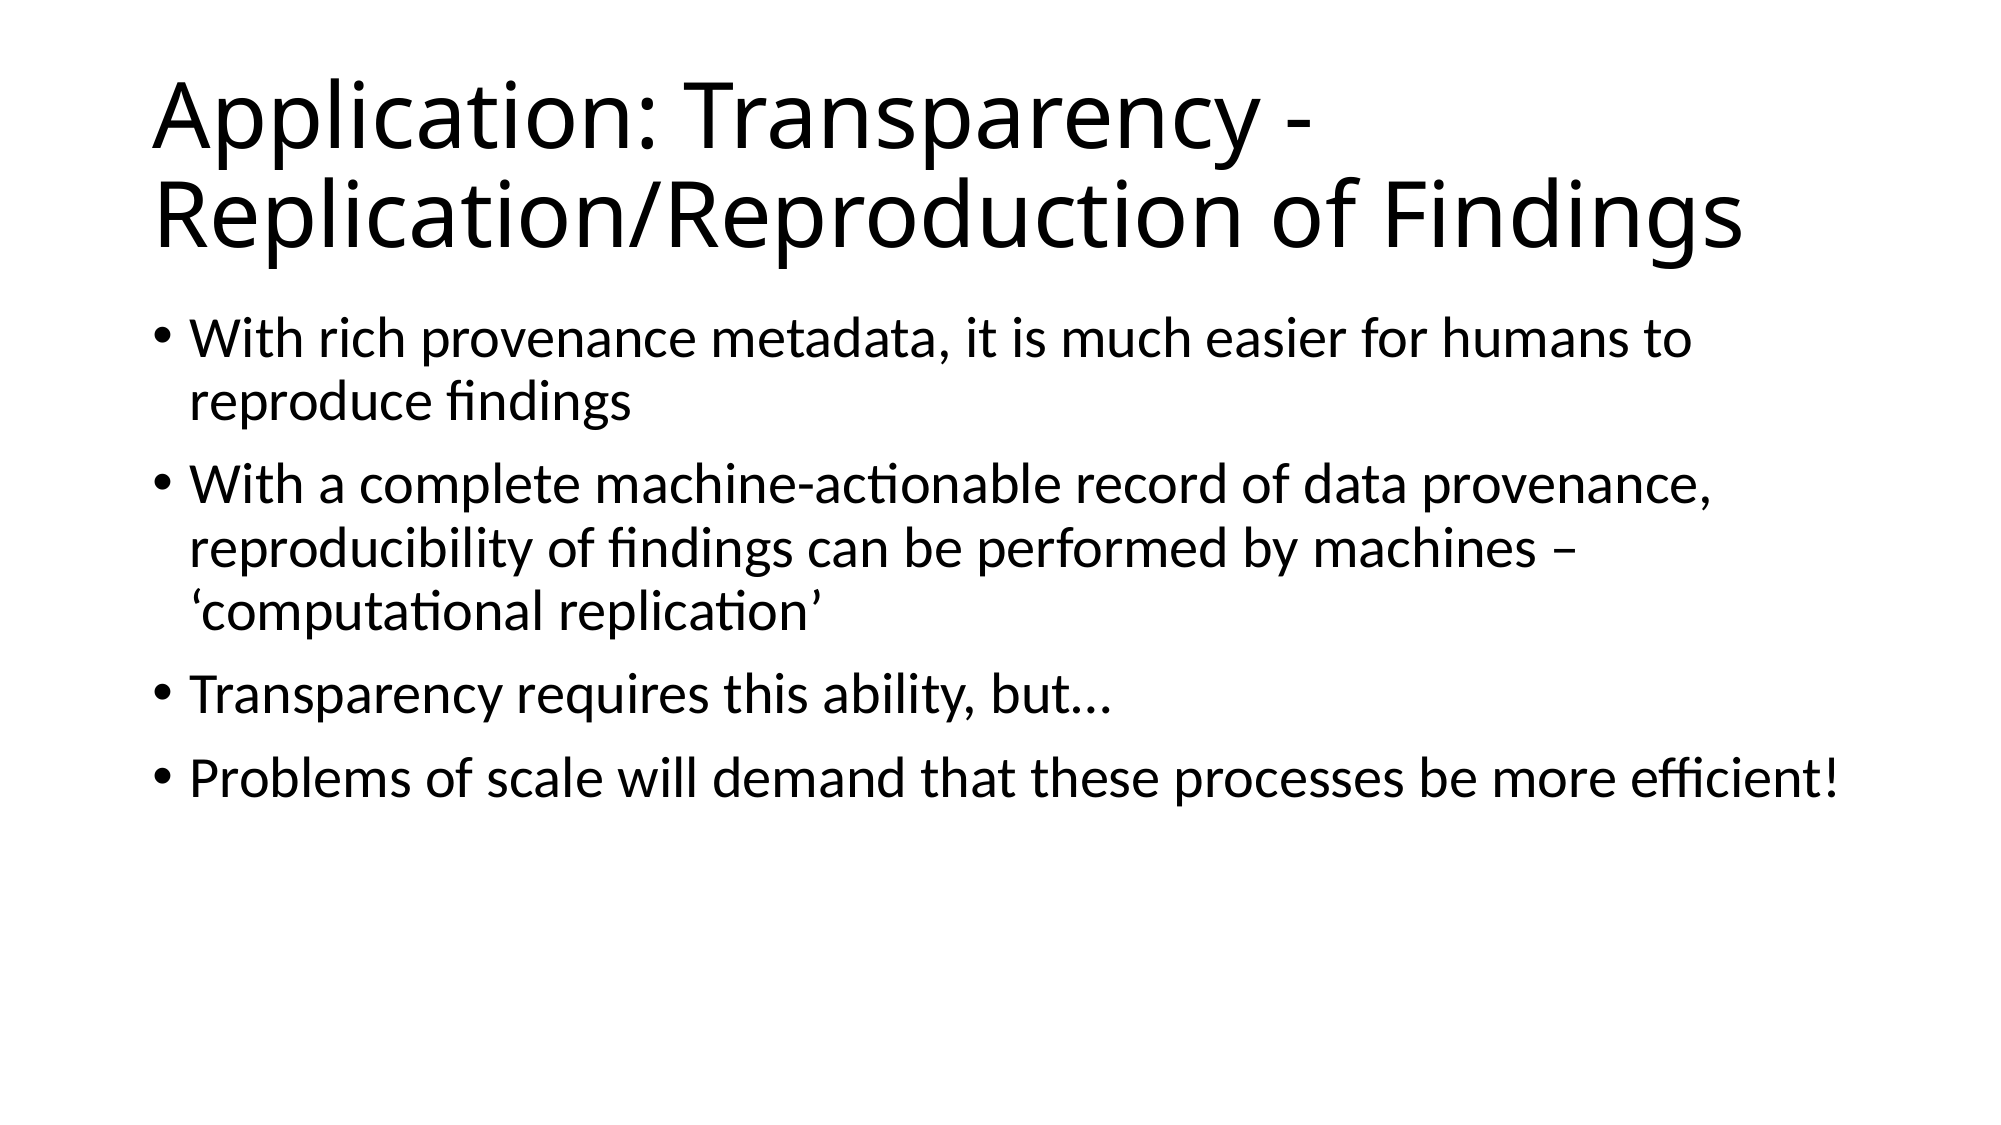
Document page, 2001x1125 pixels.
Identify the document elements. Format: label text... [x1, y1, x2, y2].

title Application: Transparency - Replication/Reproduction of Findings [137, 59, 1863, 278]
list With rich provenance metadata, it is much easier for humans to reproduce findings With a complete machine-actionable record of data provenance, reproducibility of findings can be performed by machines – ‘computational replication’ Transparency requires this ability, but… Problems of scale will demand that these processes be more efficient! [137, 299, 1863, 1014]
